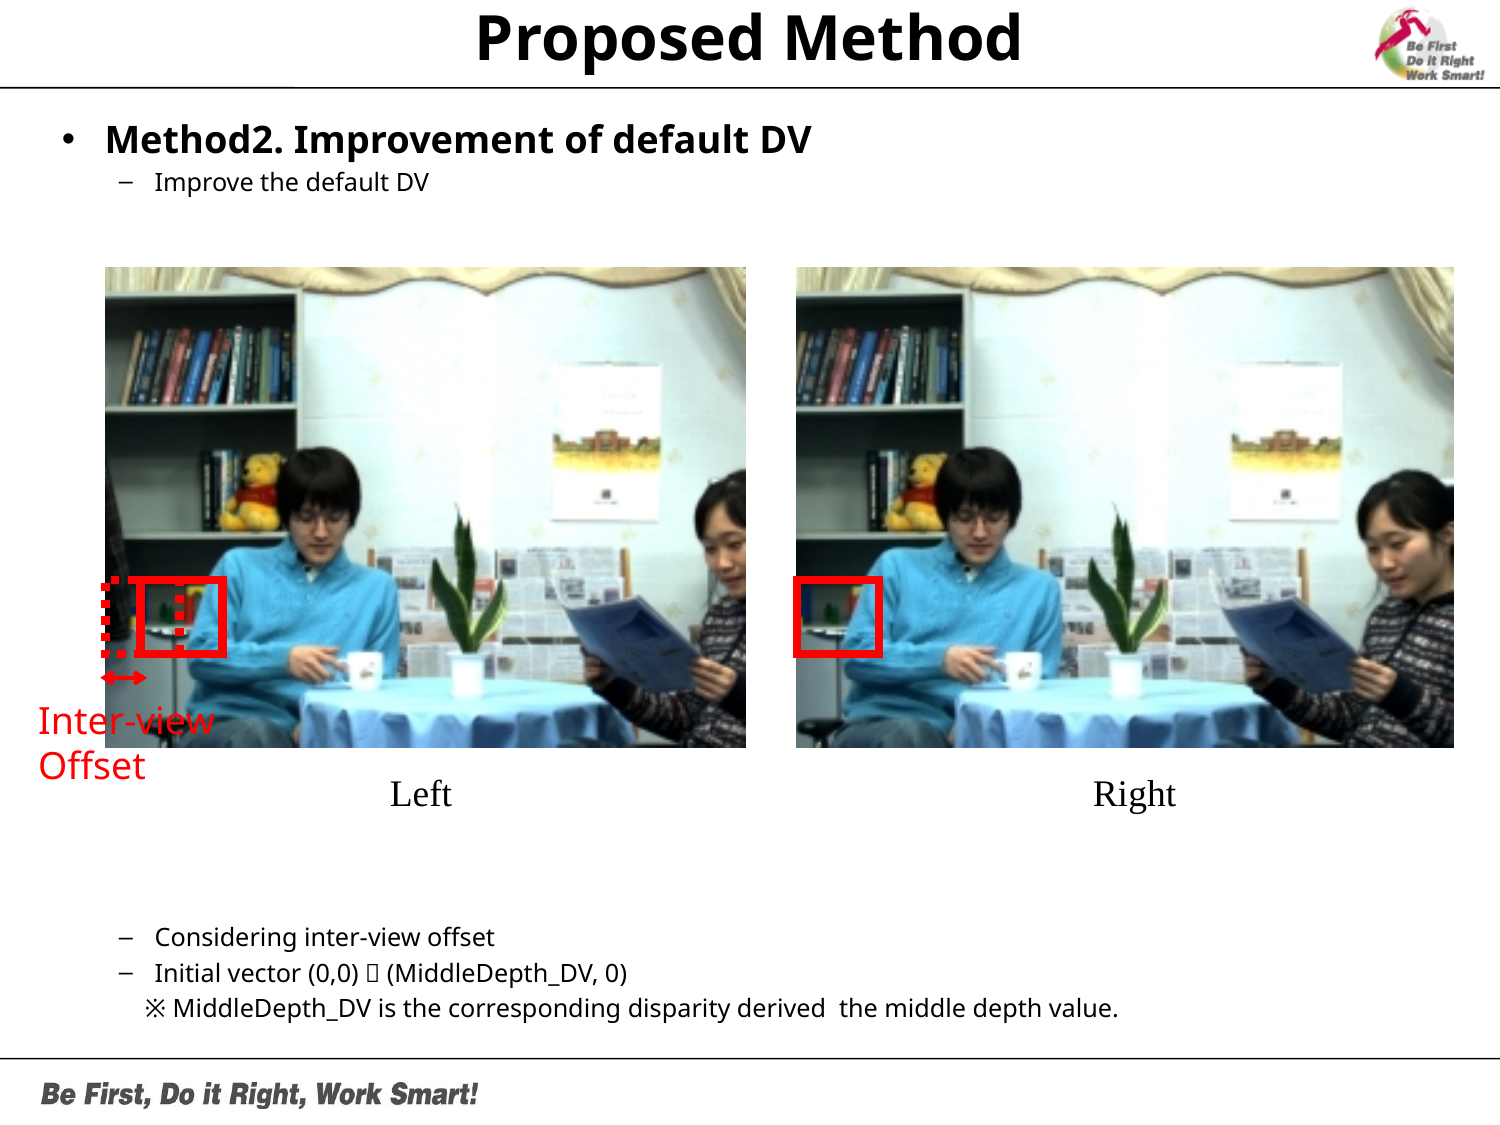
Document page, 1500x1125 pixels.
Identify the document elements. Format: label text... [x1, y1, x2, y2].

picture [1426, 5, 1489, 83]
text_box Left [375, 761, 504, 822]
picture [796, 267, 1454, 749]
list Method2. Improvement of default DV Improve the default DV Considering inter-view offset Initial vector (0,0)  (MiddleDepth_DV, 0) ※ MiddleDepth_DV is the corresponding disparity derived the middle depth value. [46, 108, 1454, 1032]
text_box Right [1078, 761, 1207, 822]
picture [41, 1082, 478, 1109]
text_box Inter-view Offset [23, 689, 270, 795]
picture [105, 267, 746, 749]
title Proposed Method [74, 1, 1426, 108]
